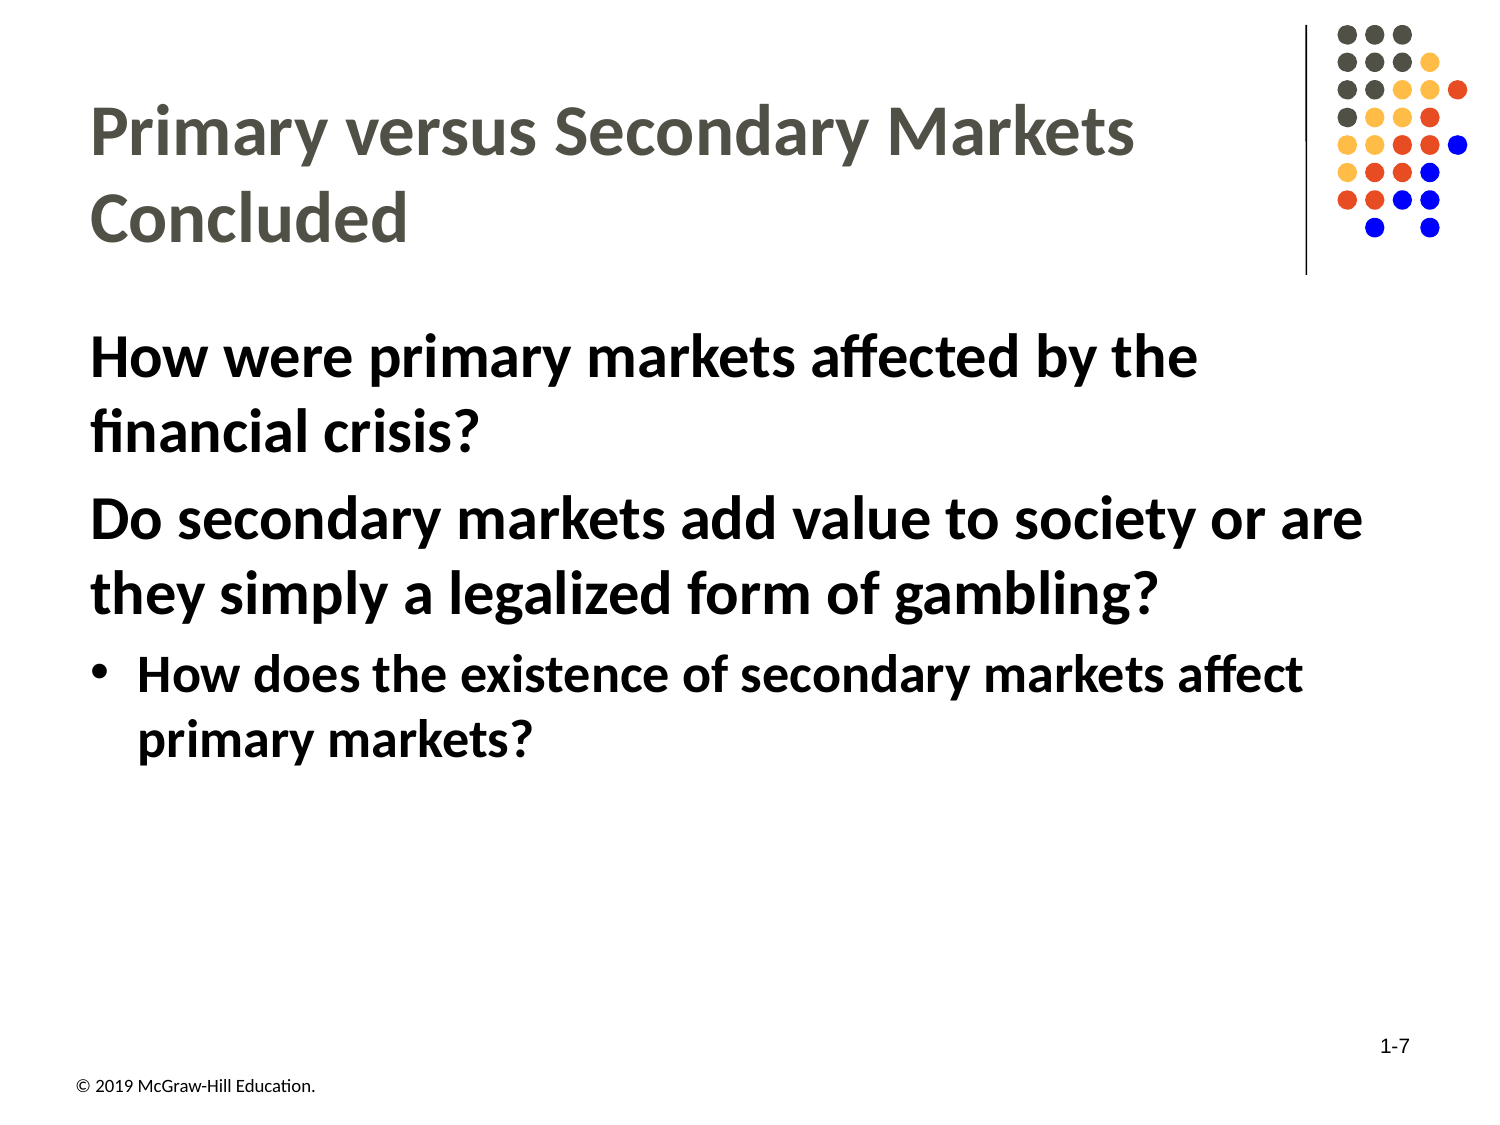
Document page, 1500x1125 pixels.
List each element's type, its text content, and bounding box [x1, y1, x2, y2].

slide_number 1-7 [1074, 1025, 1425, 1100]
title Primary versus Secondary Markets Concluded [75, 63, 1313, 277]
list How were primary markets affected by the financial crisis? Do secondary markets add value to society or are they simply a legalized form of gambling? How does the existence of secondary markets affect primary markets? [75, 307, 1425, 824]
